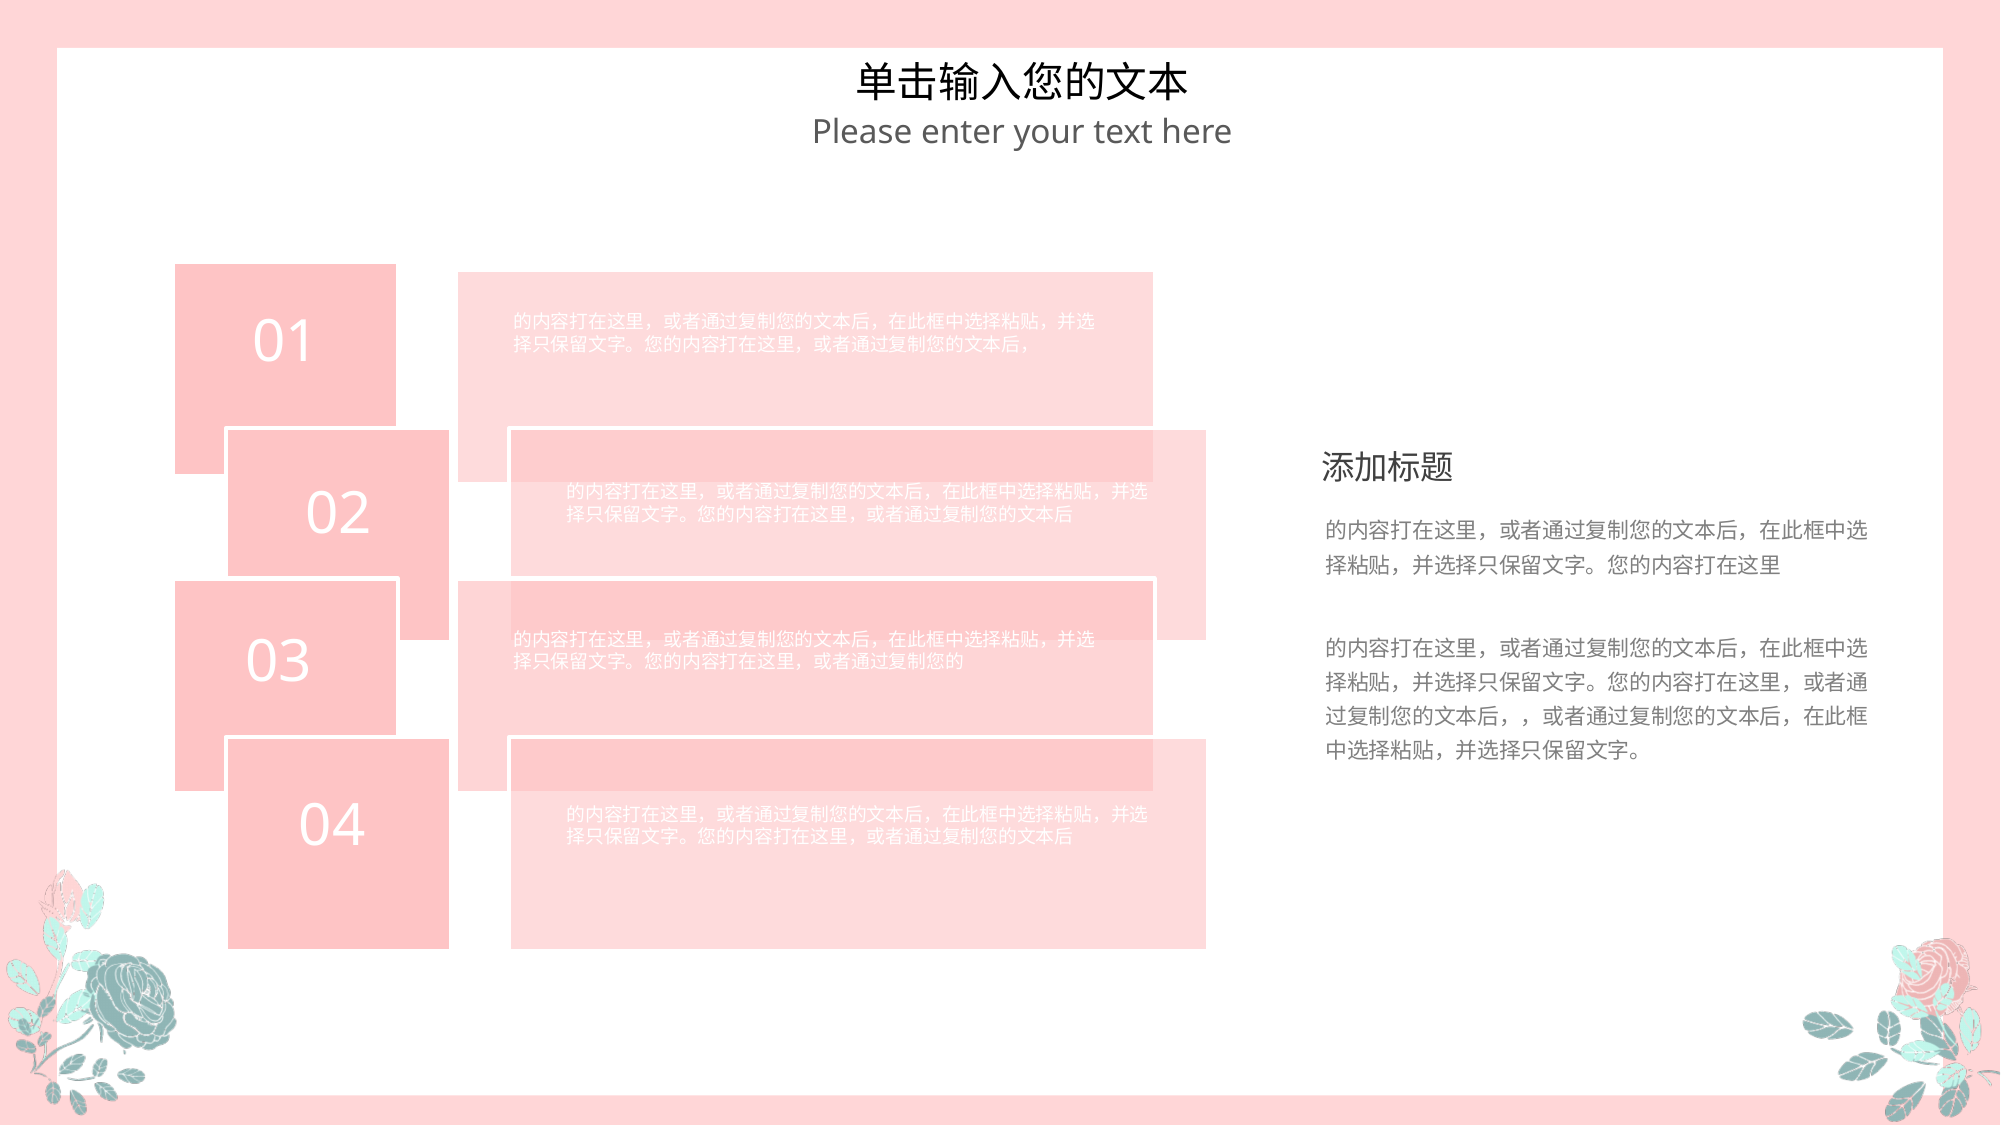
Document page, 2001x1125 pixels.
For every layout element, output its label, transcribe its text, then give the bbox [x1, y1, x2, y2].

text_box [225, 736, 452, 952]
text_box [455, 578, 1155, 793]
picture [1742, 934, 2001, 1122]
text_box 添加标题 [1309, 440, 1467, 492]
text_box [225, 428, 452, 643]
picture [0, 832, 242, 1121]
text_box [455, 269, 1155, 485]
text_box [172, 261, 398, 476]
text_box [509, 736, 1208, 952]
text_box 的内容打在这里，或者通过复制您的文本后，在此框中选择粘贴，并选择只保留文字。您的内容打在这里，或者通过复制您的文本后，，或者通过复制您的文本后，在此框中选择粘贴，并选择只保留文字。 [1314, 621, 1884, 769]
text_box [509, 428, 1208, 643]
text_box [172, 578, 398, 793]
text_box 的内容打在这里，或者通过复制您的文本后，在此框中选择粘贴，并选择只保留文字。您的内容打在这里 [1314, 503, 1884, 584]
